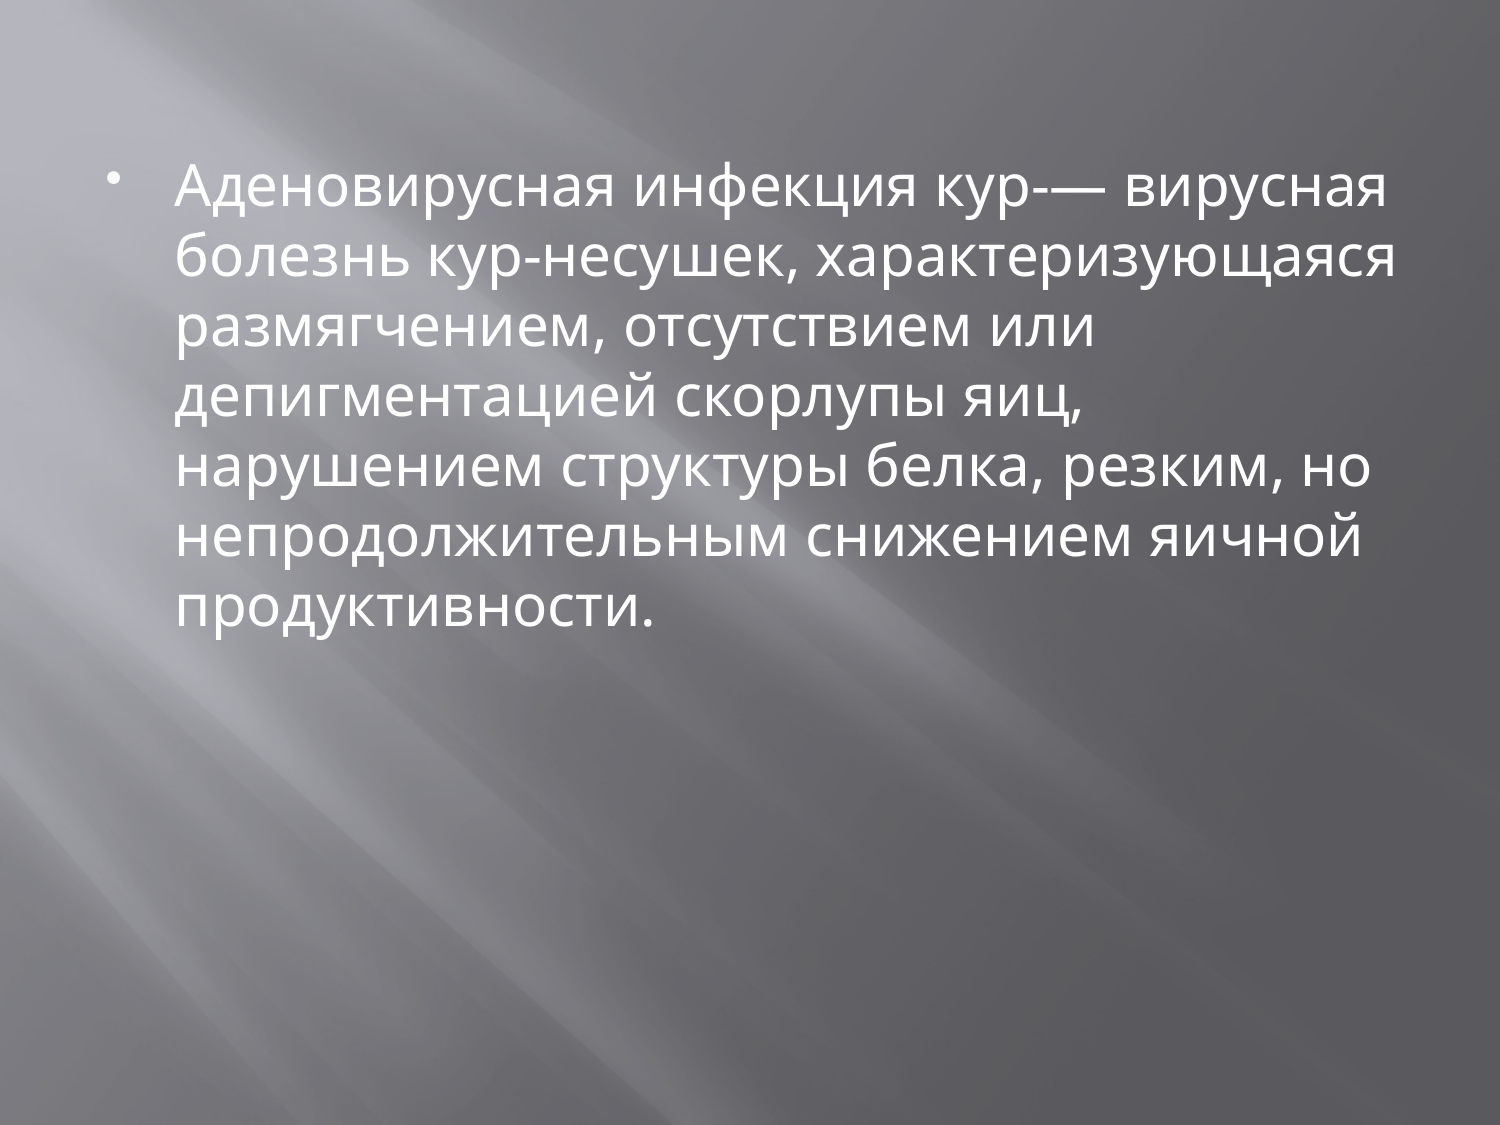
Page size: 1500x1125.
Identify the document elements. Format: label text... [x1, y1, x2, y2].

list Аденовирусная инфекция кур-— вирусная болезнь кур-несушек, характеризующаяся размягчением, отсутствием или депигментацией скорлупы яиц, нарушением структуры белка, резким, но непродолжительным снижением яичной продуктивности. [70, 140, 1421, 914]
